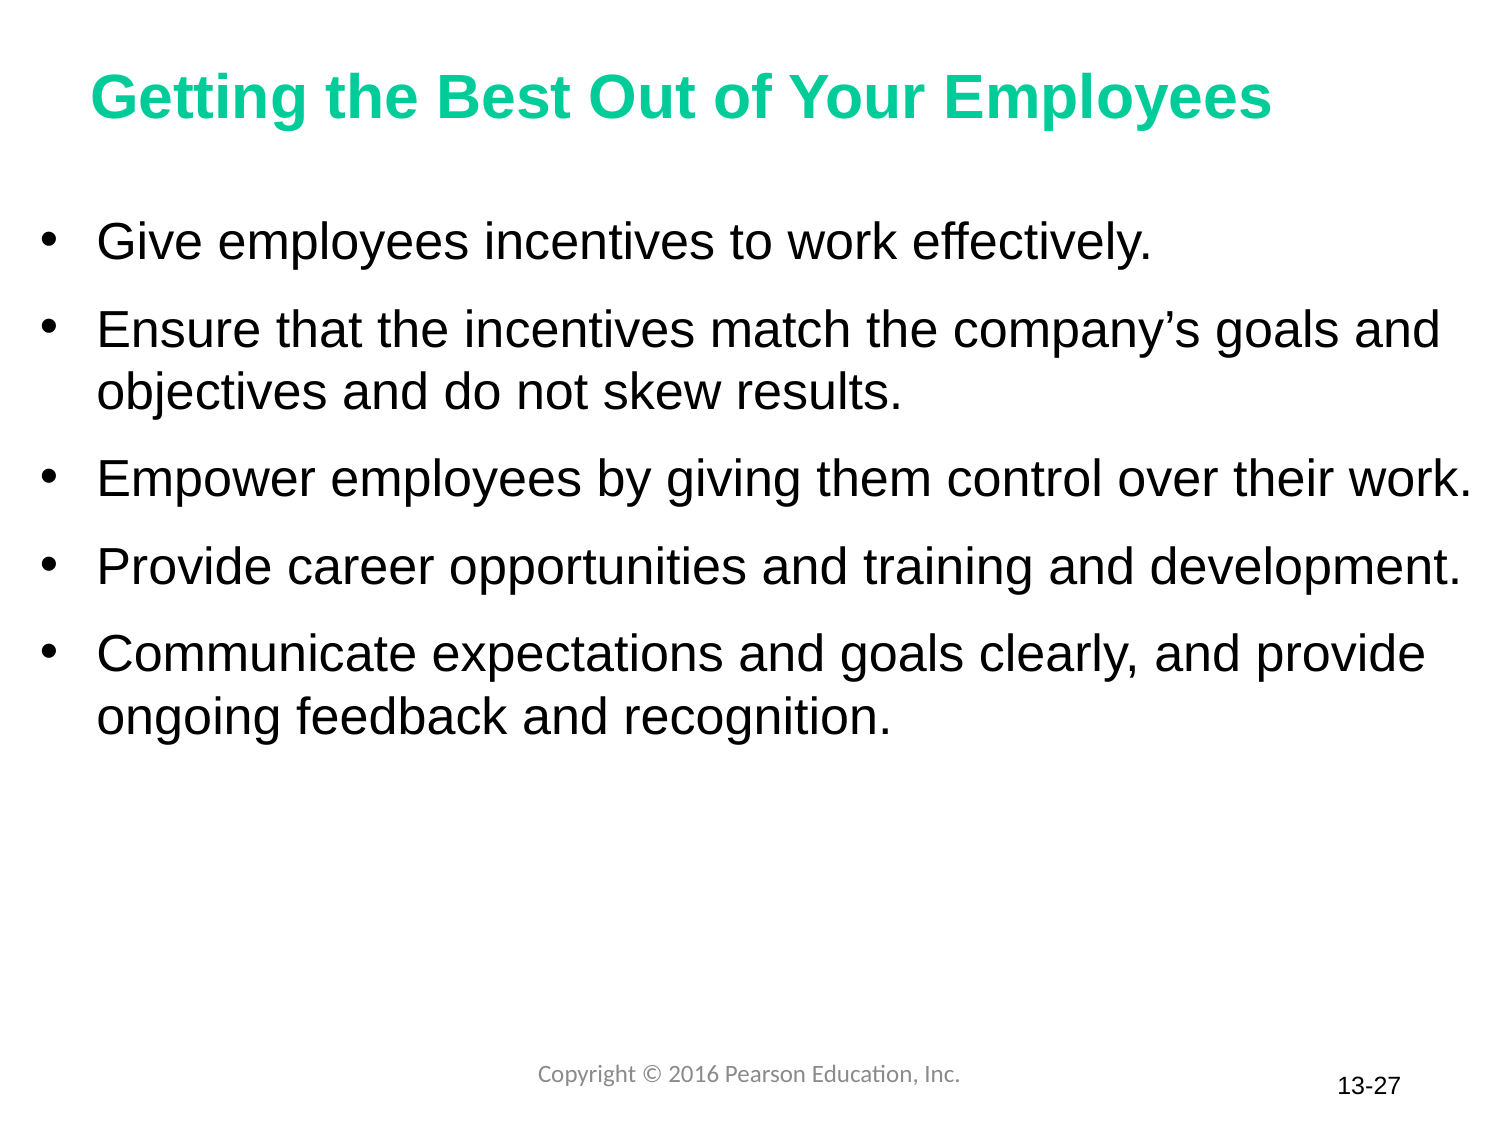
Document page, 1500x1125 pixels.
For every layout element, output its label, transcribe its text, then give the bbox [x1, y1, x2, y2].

footer Copyright © 2016 Pearson Education, Inc. [512, 1042, 988, 1103]
list Give employees incentives to work effectively. Ensure that the incentives match the company’s goals and objectives and do not skew results. Empower employees by giving them control over their work. Provide career opportunities and training and development. Communicate expectations and goals clearly, and provide ongoing feedback and recognition. [24, 200, 1500, 943]
title Getting the Best Out of Your Employees [75, 0, 1425, 188]
